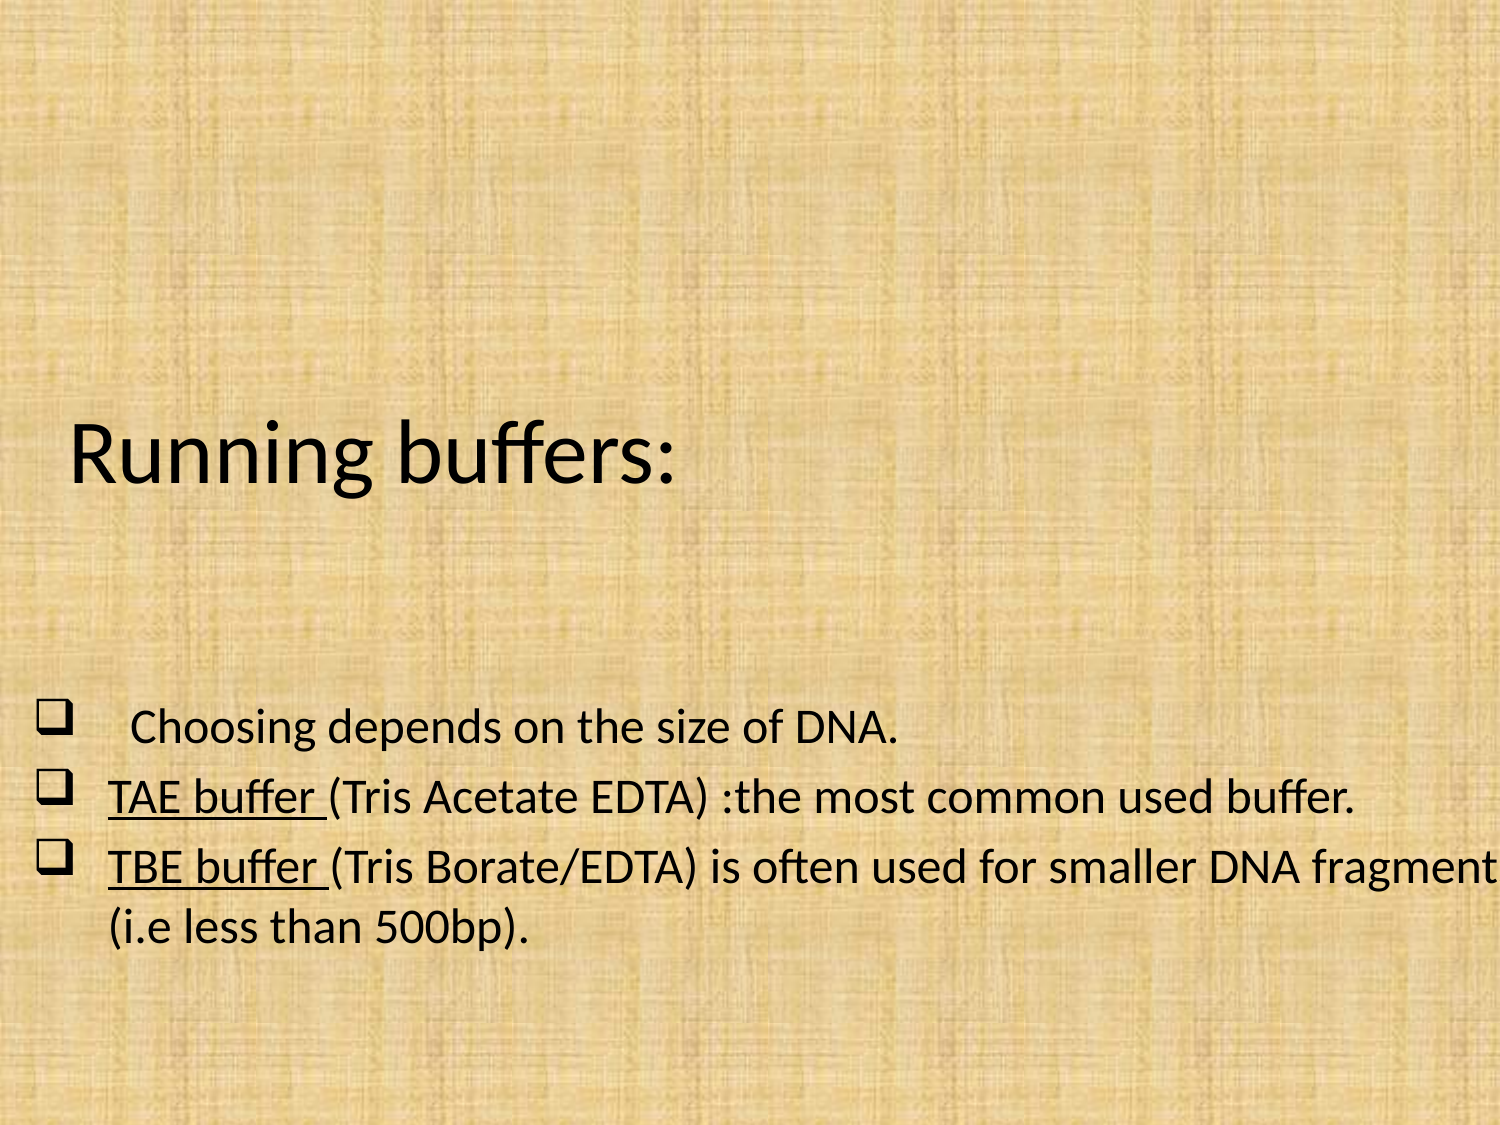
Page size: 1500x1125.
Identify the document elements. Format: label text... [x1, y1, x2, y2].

subtitle Choosing depends on the size of DNA. TAE buffer (Tris Acetate EDTA) :the most common used buffer. TBE buffer (Tris Borate/EDTA) is often used for smaller DNA fragments (i.e less than 500bp). [17, 685, 1500, 1123]
picture [0, 0, 1500, 1125]
title Running buffers: [53, 326, 1329, 568]
